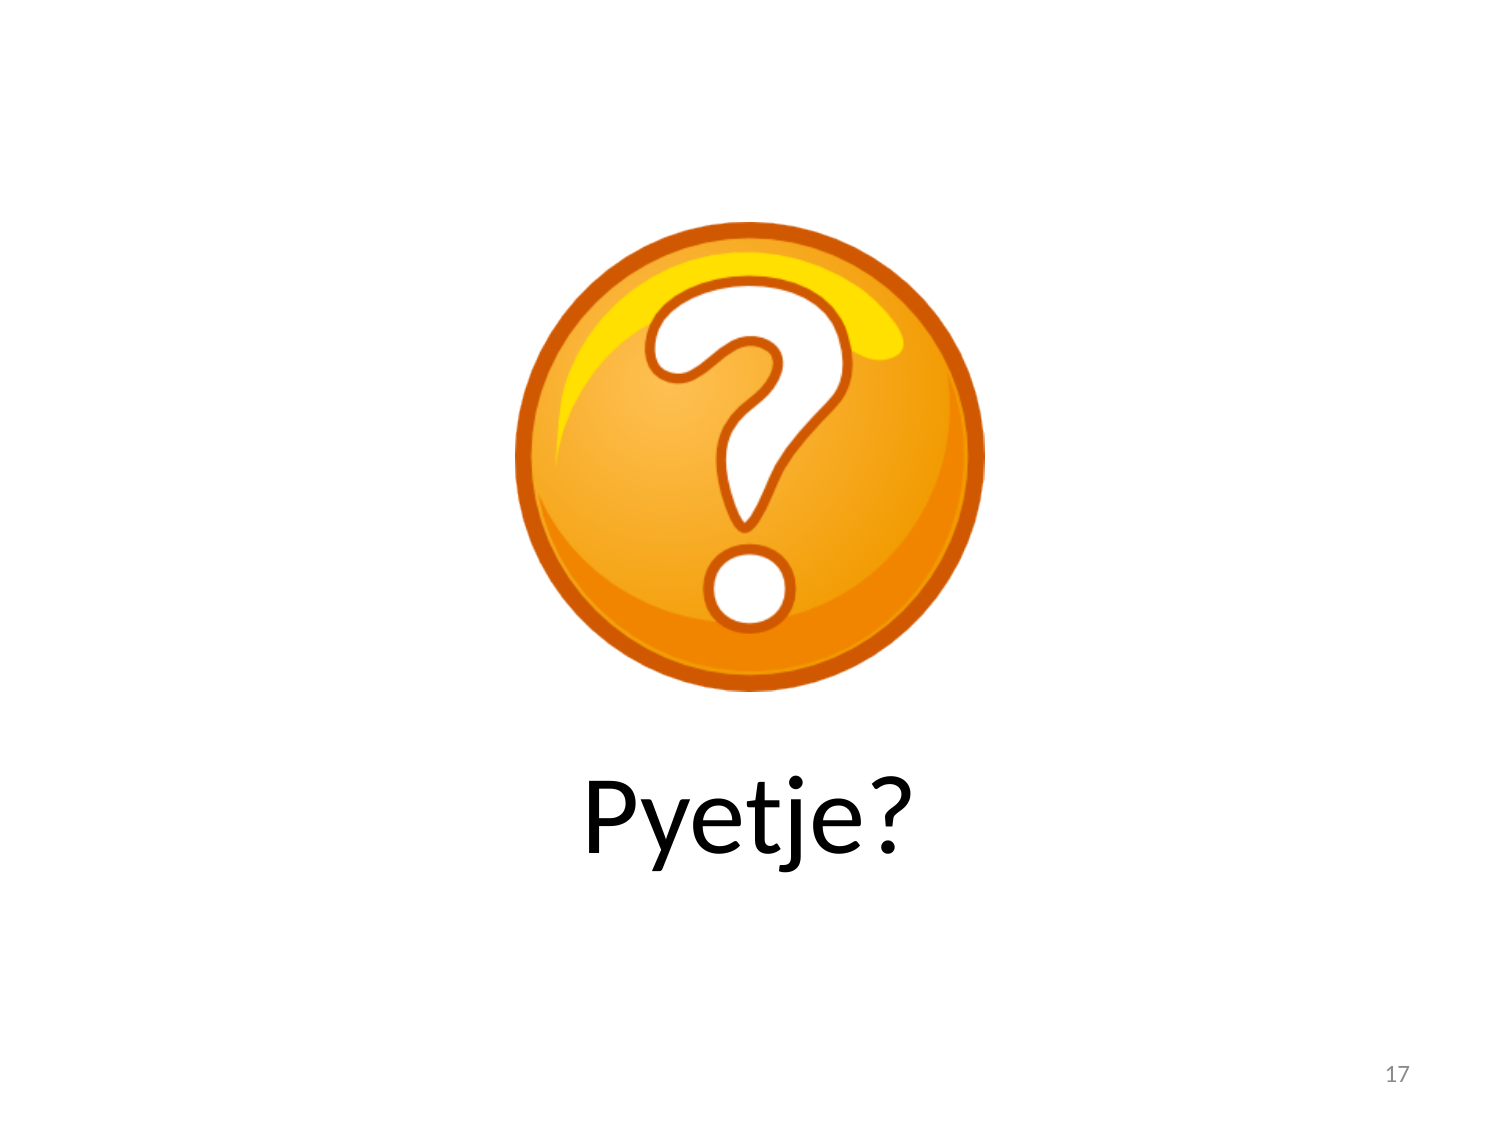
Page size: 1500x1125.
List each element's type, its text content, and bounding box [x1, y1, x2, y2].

picture [515, 222, 985, 692]
slide_number 17 [1074, 1042, 1425, 1103]
text_box Pyetje? [566, 733, 934, 884]
